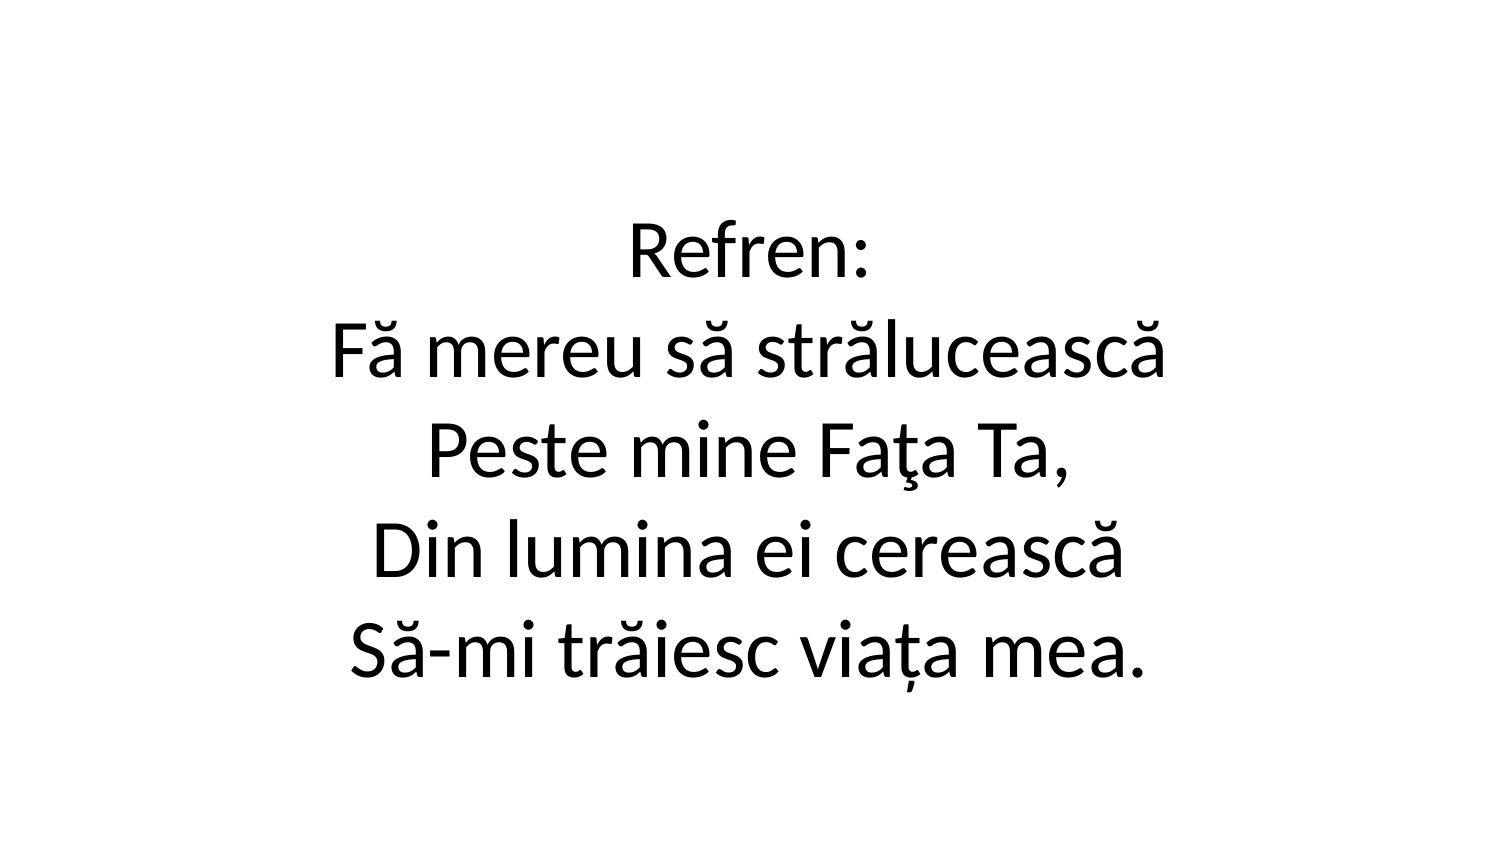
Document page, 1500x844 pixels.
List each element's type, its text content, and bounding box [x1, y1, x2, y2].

text_box Refren: Fă mereu să strălucească Peste mine Faţa Ta, Din lumina ei cerească Să-mi trăiesc viața mea. [315, 142, 1185, 702]
